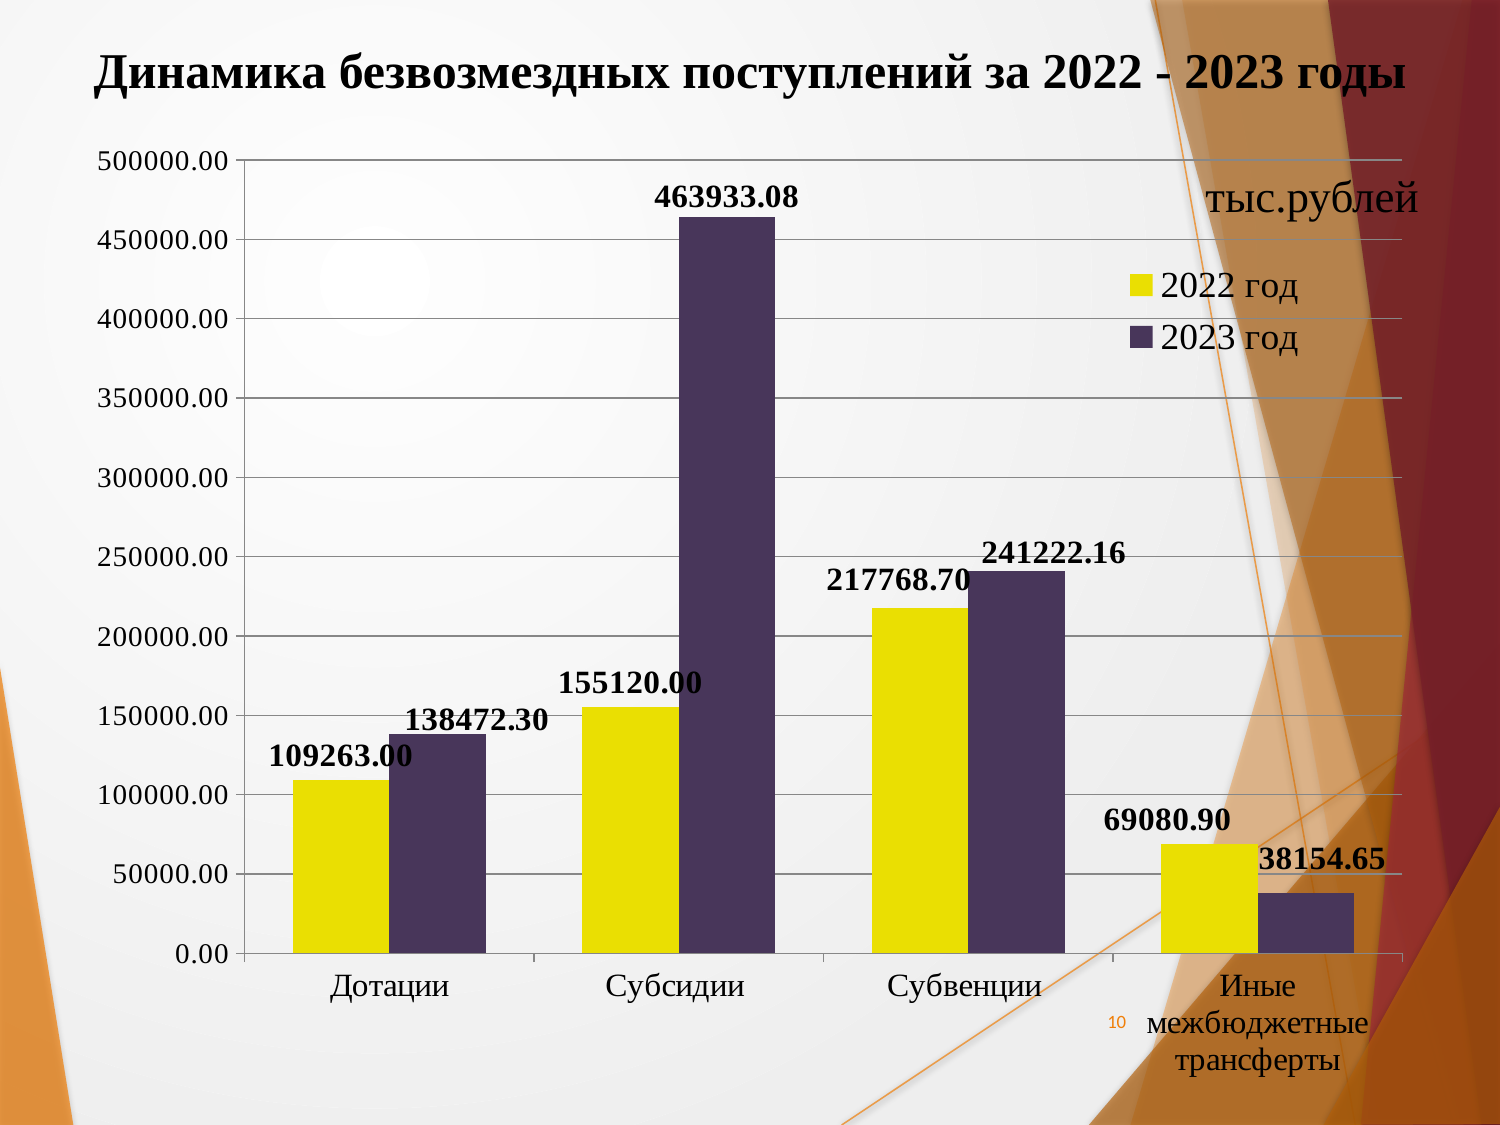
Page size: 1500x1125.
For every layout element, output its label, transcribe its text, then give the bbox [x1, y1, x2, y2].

title Динамика безвозмездных поступлений за 2022 - 2023 годы [75, 30, 1425, 126]
chart [34, 136, 1466, 1079]
